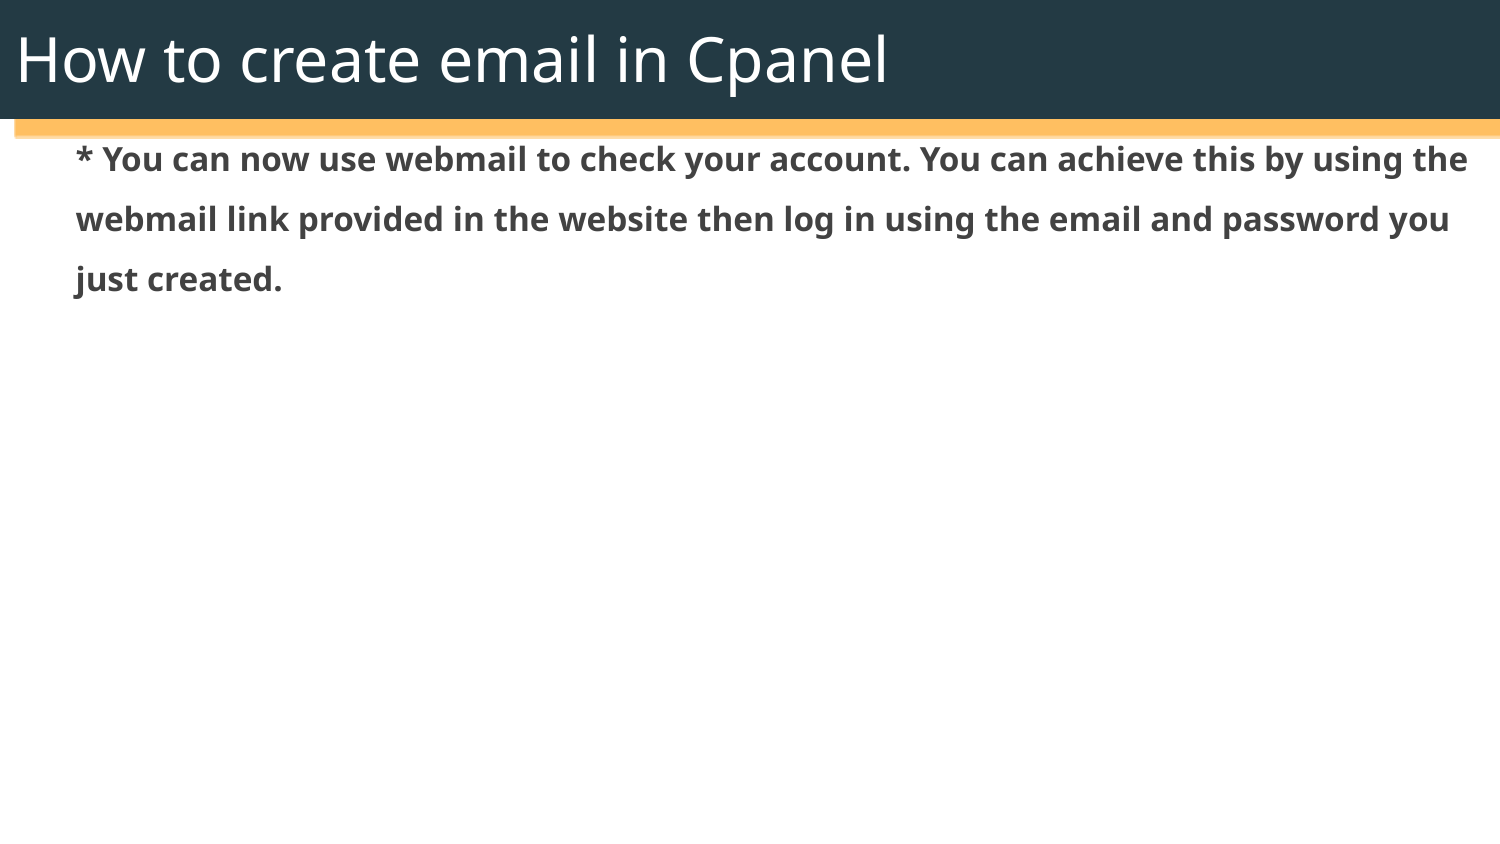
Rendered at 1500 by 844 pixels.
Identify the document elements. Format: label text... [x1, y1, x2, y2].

text_box * You can now use webmail to check your account. You can achieve this by using the webmail link provided in the website then log in using the email and password you just created. [60, 103, 1500, 827]
text_box How to create email in Cpanel [0, 0, 1500, 119]
